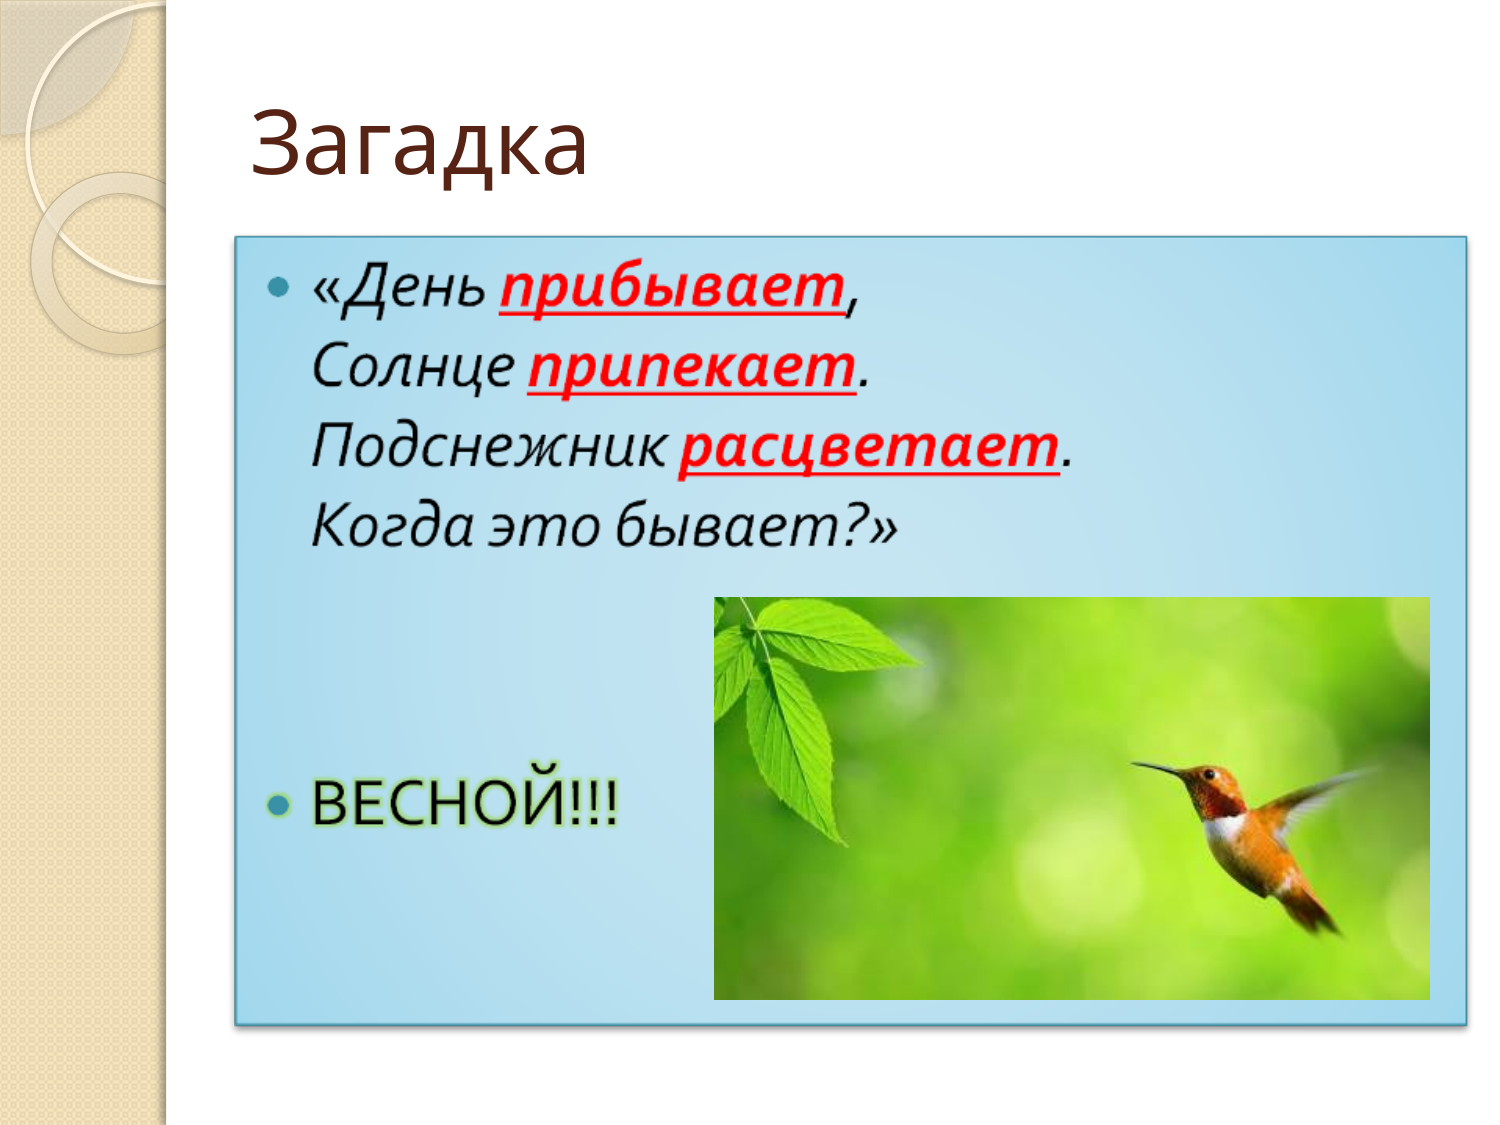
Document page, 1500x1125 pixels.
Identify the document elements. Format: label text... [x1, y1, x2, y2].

title Загадка [235, 45, 1466, 215]
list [218, 216, 1500, 1043]
picture [714, 597, 1430, 1000]
